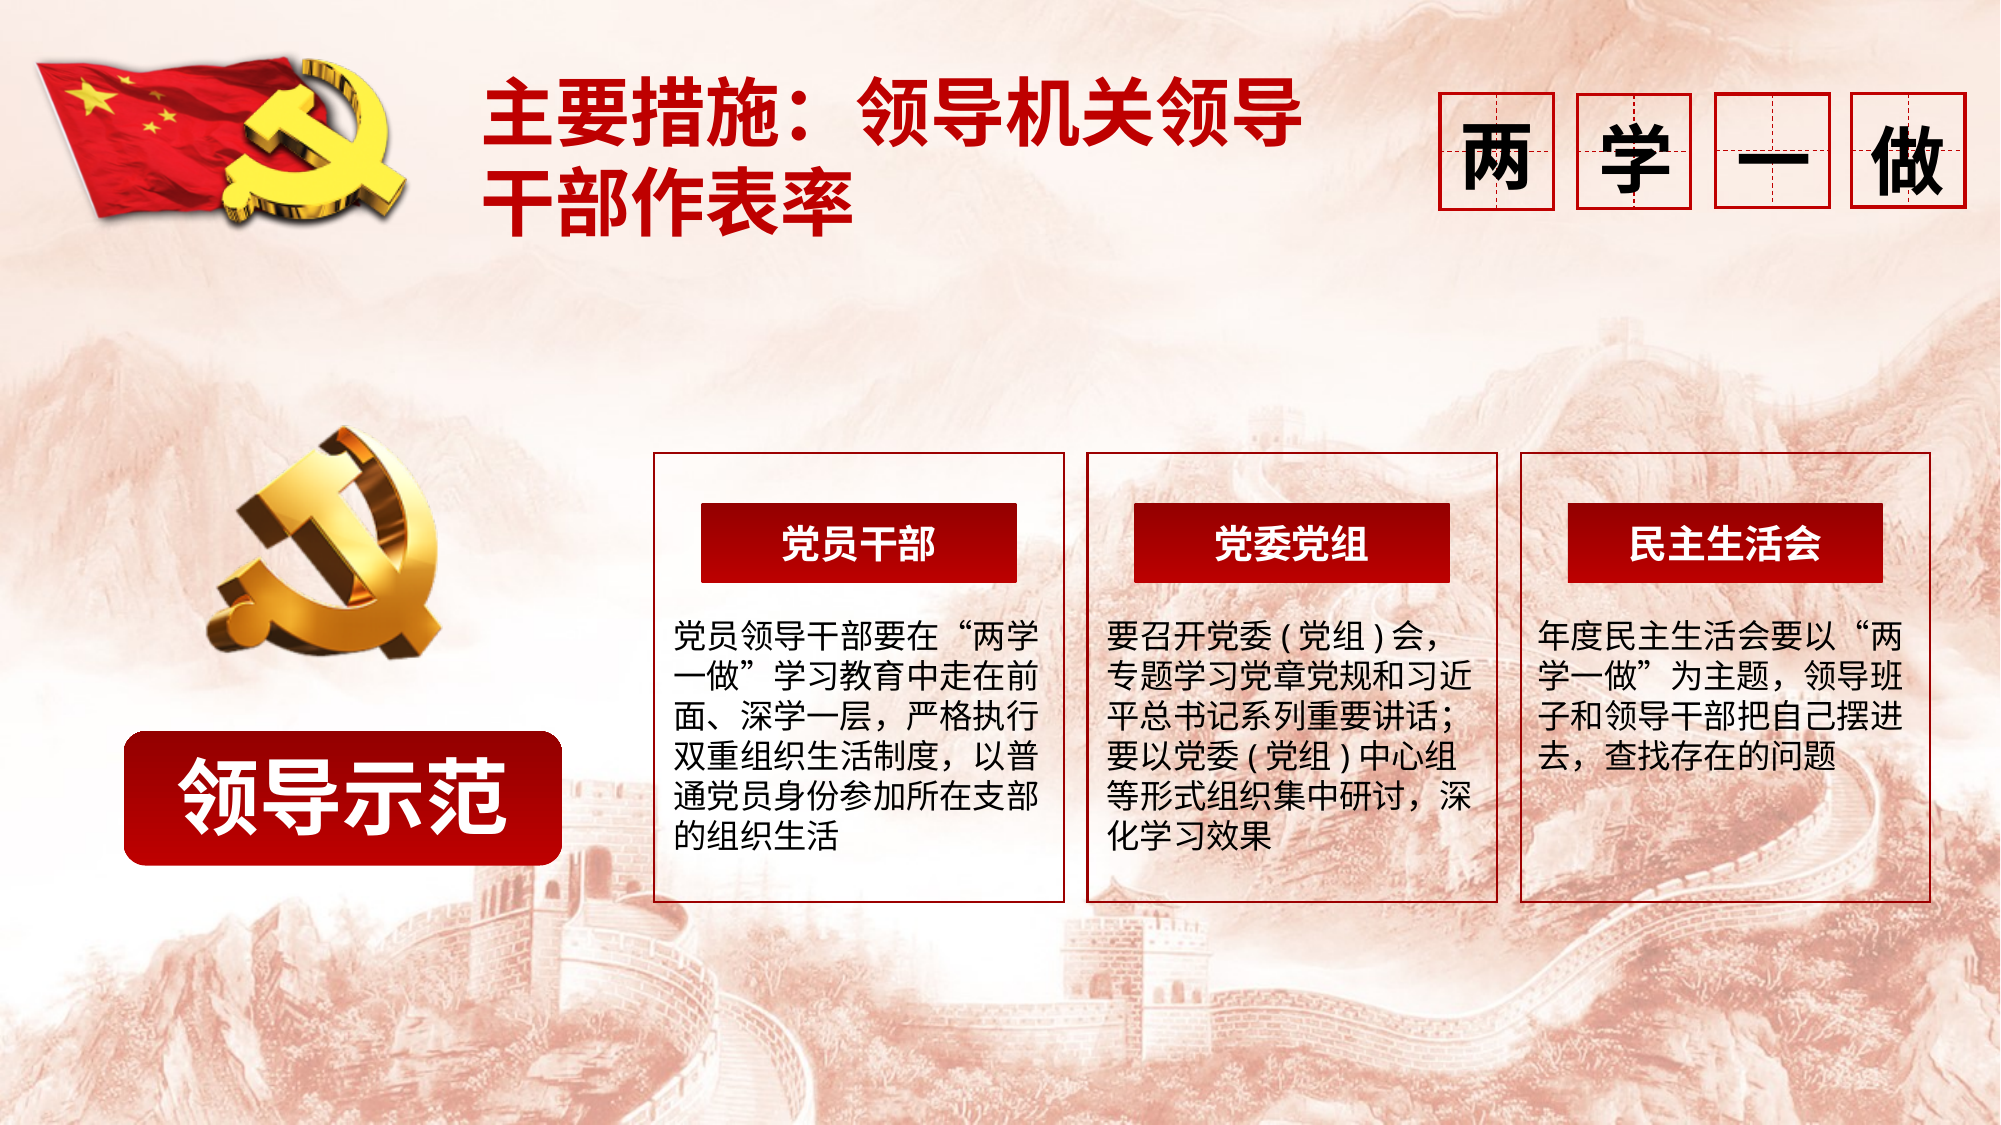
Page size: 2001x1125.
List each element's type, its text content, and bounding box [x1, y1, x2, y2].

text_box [1520, 453, 1933, 902]
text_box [654, 453, 1069, 902]
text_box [1851, 93, 1966, 208]
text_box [1715, 93, 1830, 208]
picture [0, 0, 2001, 1125]
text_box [1440, 93, 1554, 210]
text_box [123, 731, 563, 867]
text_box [1577, 94, 1691, 209]
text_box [29, 49, 414, 235]
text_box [1087, 453, 1502, 902]
text_box 主要措施：领导机关领导干部作表率 [465, 57, 1336, 267]
